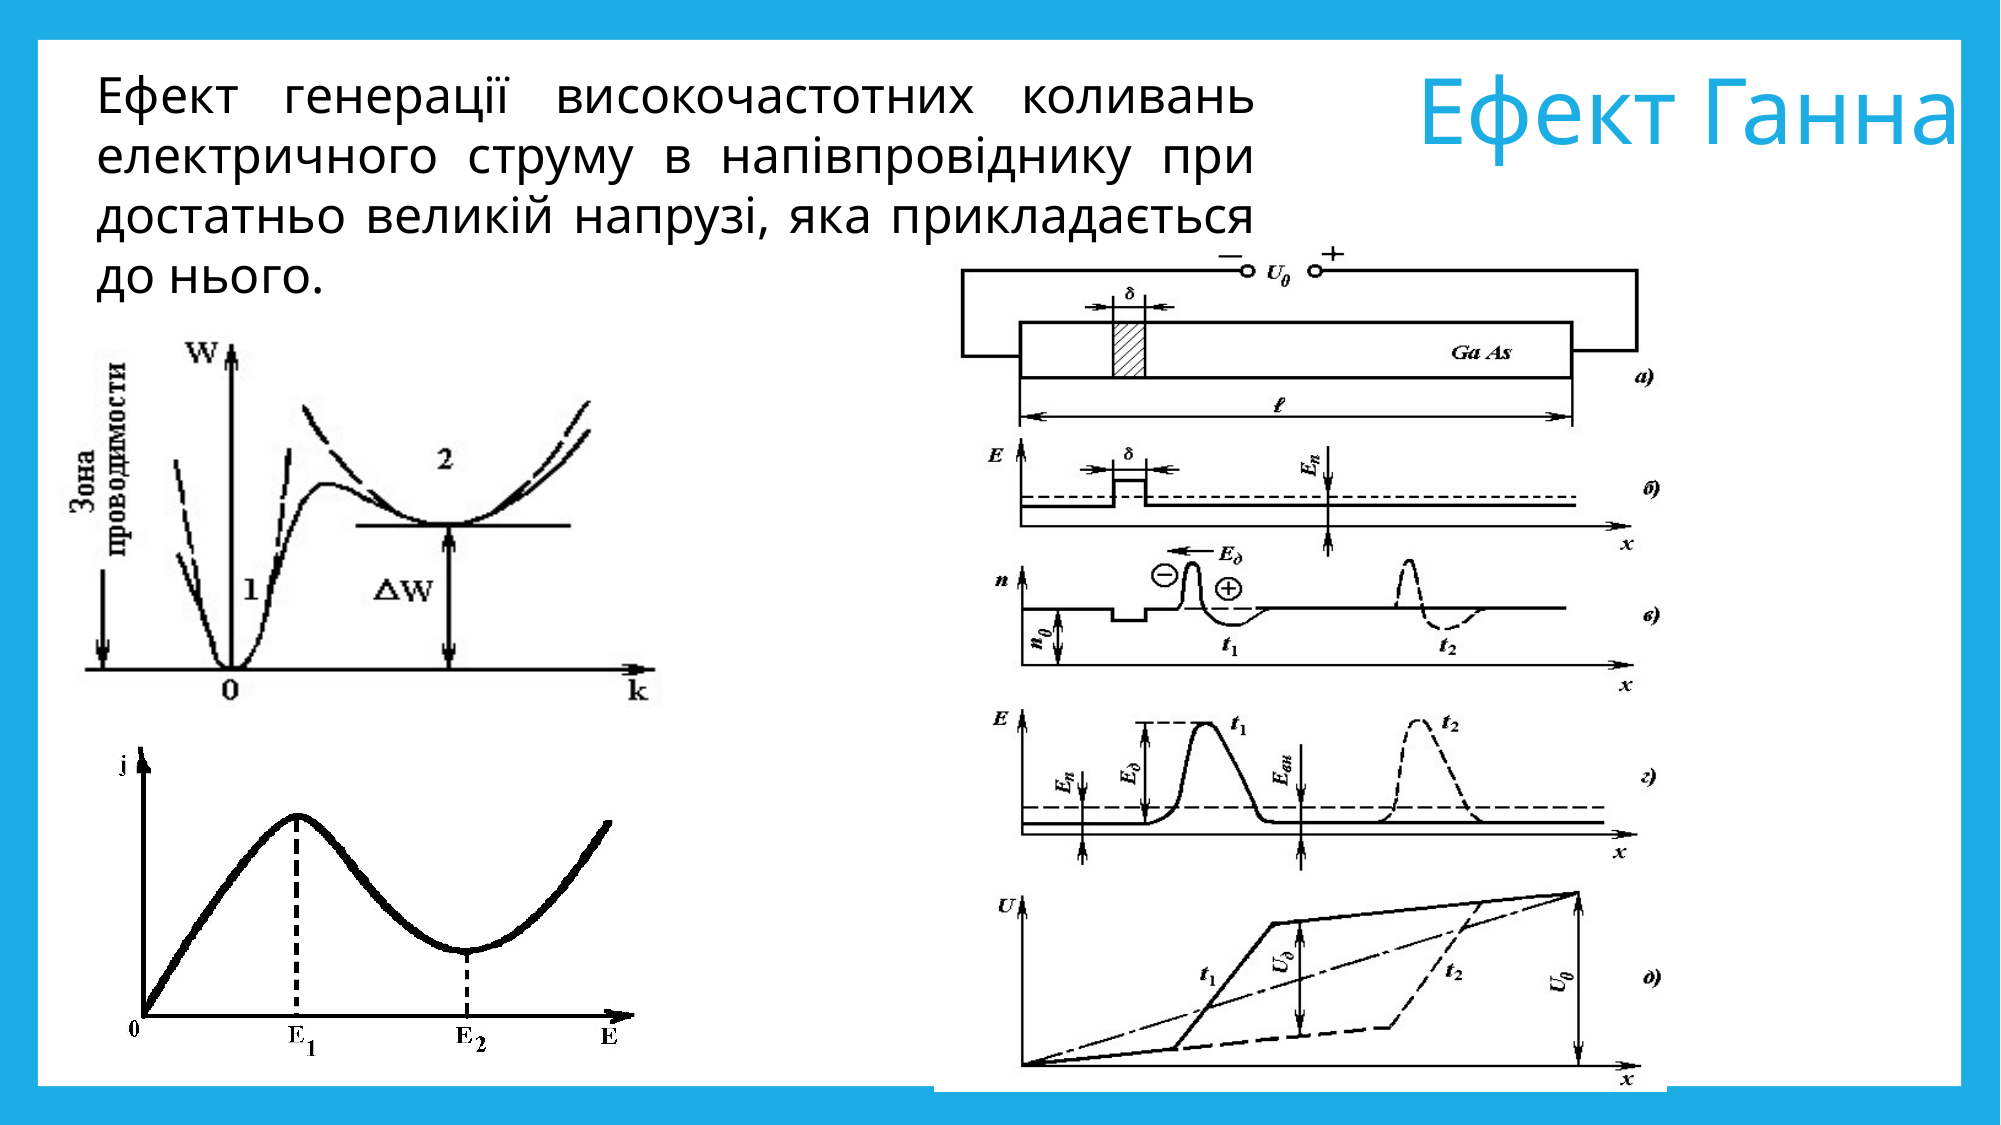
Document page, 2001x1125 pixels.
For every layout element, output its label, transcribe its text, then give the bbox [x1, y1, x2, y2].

title Ефект Ганна [1401, 56, 2000, 173]
picture [58, 729, 647, 1069]
picture [58, 335, 669, 709]
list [934, 244, 1667, 1093]
text_box Ефект генерації високочастотних коливань електричного струму в напівпровіднику при достатньо великій напрузі, яка прикладається до нього. [81, 56, 1271, 312]
